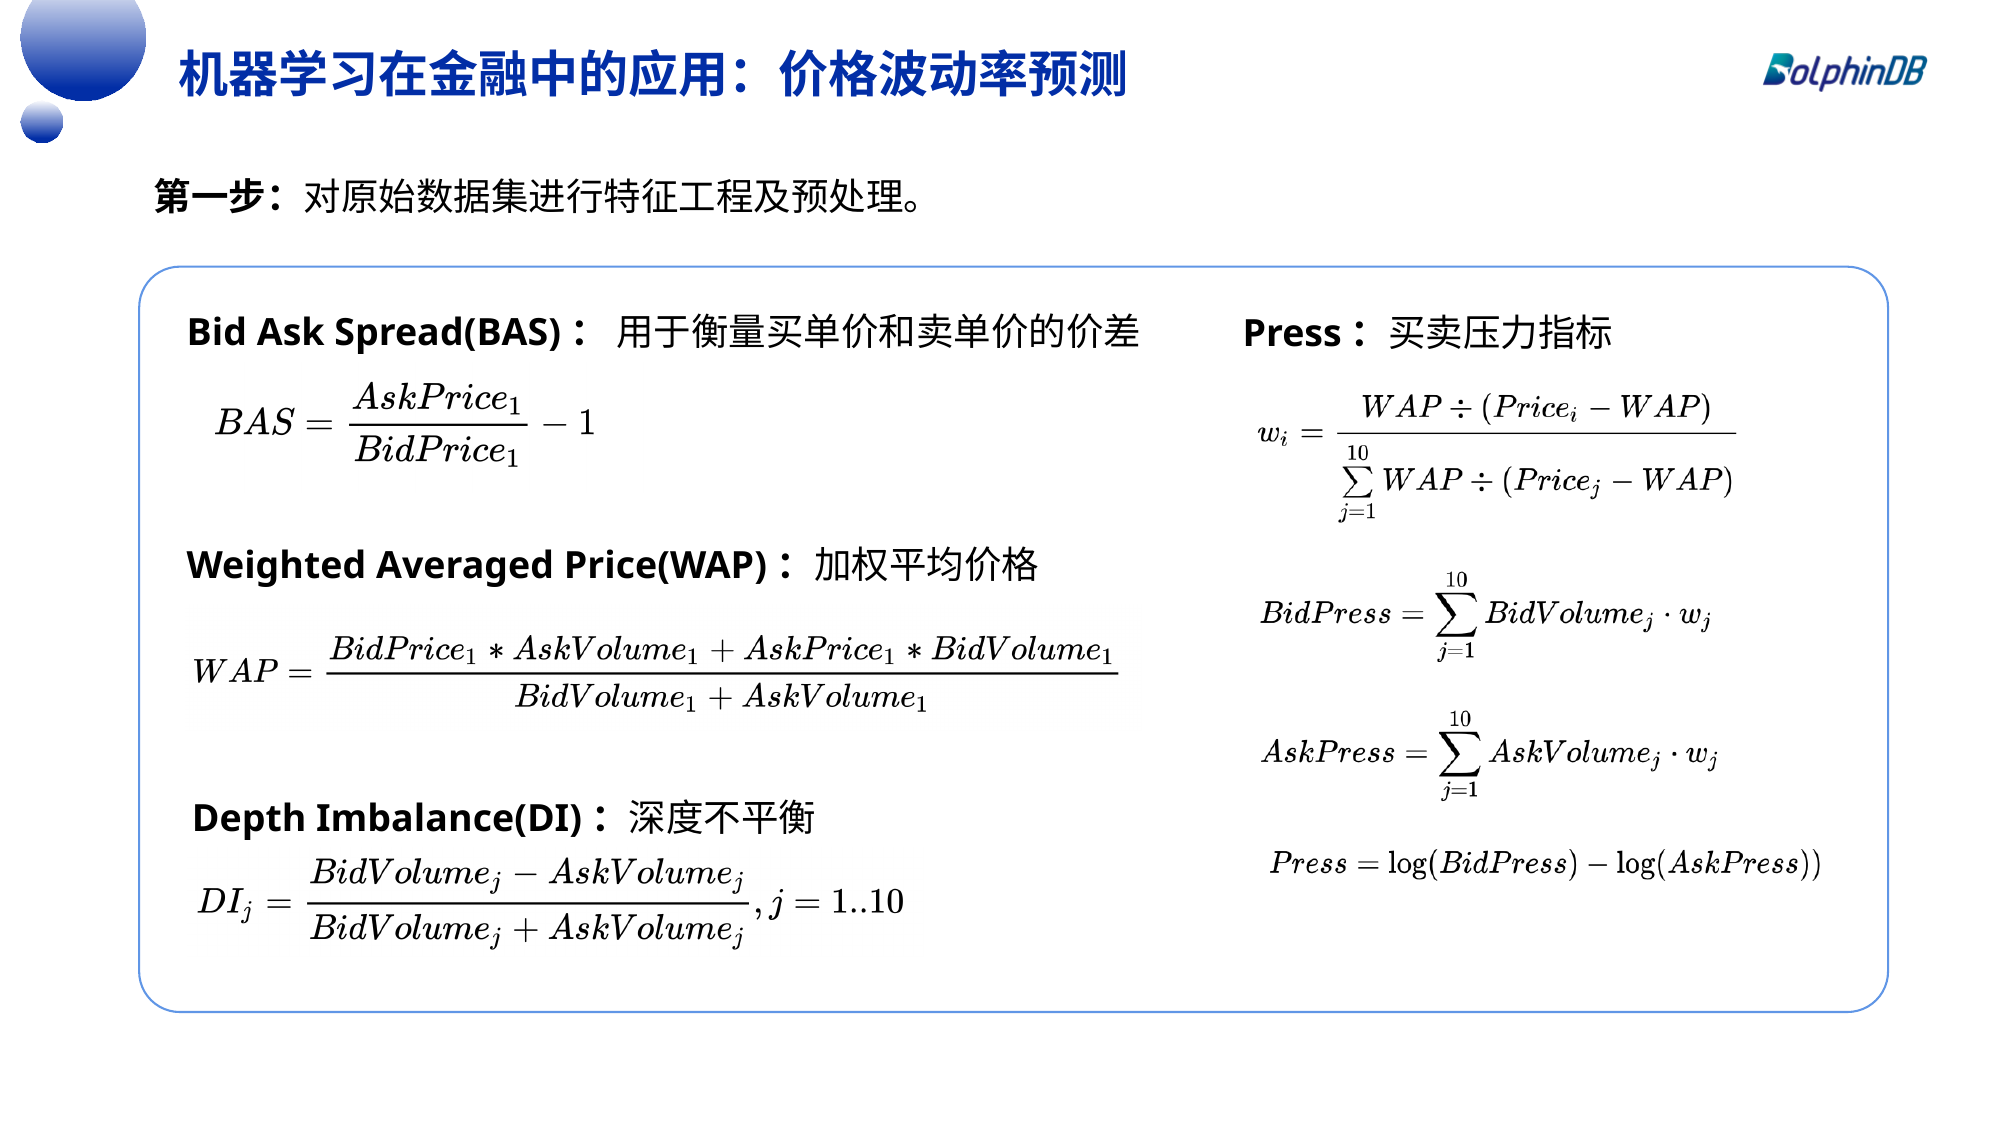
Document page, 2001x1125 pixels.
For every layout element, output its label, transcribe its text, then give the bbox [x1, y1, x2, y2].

text_box [19, 99, 64, 144]
text_box 机器学习在金融中的应用：价格波动率预测 [163, 35, 1545, 110]
picture [187, 362, 644, 493]
text_box [19, 0, 147, 102]
picture [187, 847, 924, 957]
text_box [138, 265, 1890, 1014]
text_box Depth Imbalance(DI)：深度不平衡 [177, 786, 1178, 847]
picture [1245, 378, 1865, 896]
text_box 第一步：对原始数据集进行特征工程及预处理。 [139, 165, 1140, 226]
text_box Weighted Averaged Price(WAP)：加权平均价格 [171, 533, 1172, 594]
text_box Bid Ask Spread(BAS)： 用于衡量买单价和卖单价的价差 [171, 300, 1172, 361]
picture [1755, 47, 1929, 93]
picture [185, 604, 1142, 731]
text_box Press：买卖压力指标 [1227, 301, 1812, 361]
